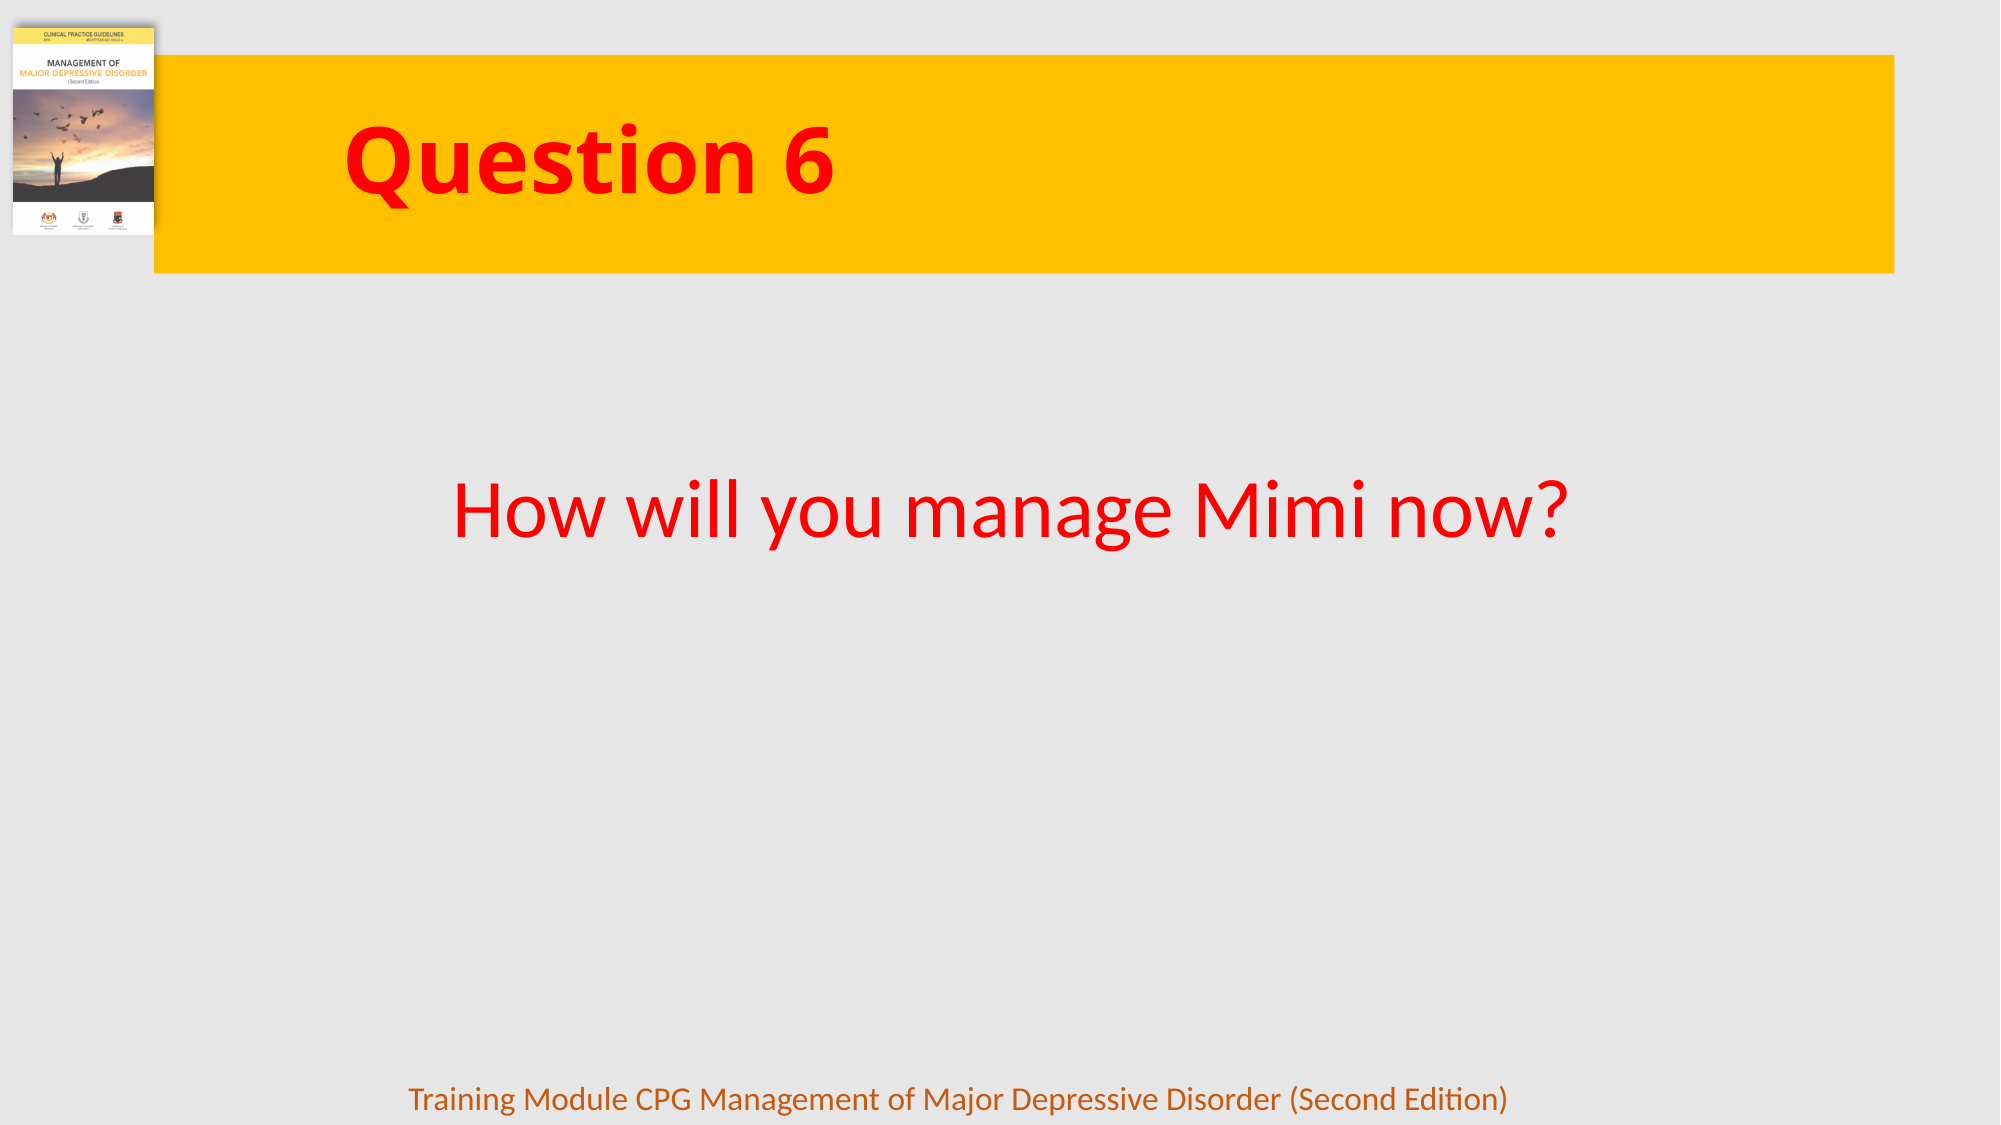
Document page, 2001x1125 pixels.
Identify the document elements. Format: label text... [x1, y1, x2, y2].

picture [13, 28, 154, 235]
title Question 6 [153, 54, 1895, 274]
text_box Training Module CPG Management of Major Depressive Disorder (Second Edition) [393, 1069, 1775, 1125]
list How will you manage Mimi now? [137, 273, 1863, 1070]
